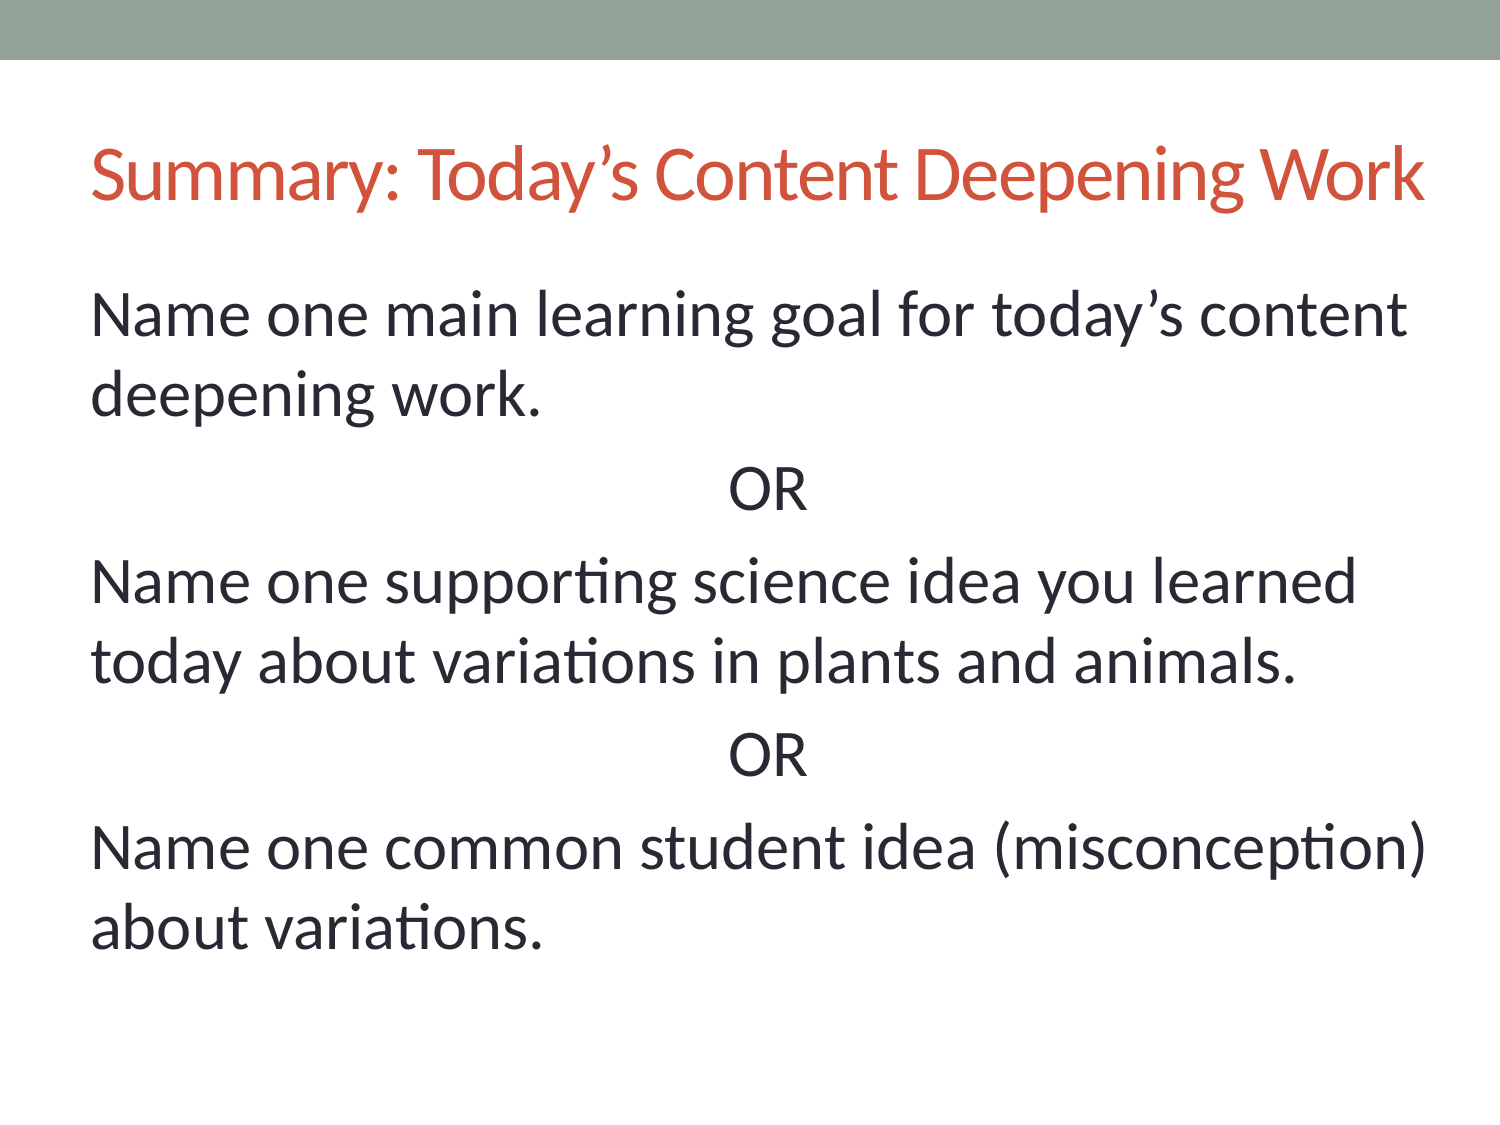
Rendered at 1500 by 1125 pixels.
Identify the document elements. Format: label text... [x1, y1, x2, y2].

title Summary: Today’s Content Deepening Work [75, 87, 1463, 250]
list Name one main learning goal for today’s content deepening work. OR Name one supporting science idea you learned today about variations in plants and animals. OR Name one common student idea (misconception) about variations. [75, 262, 1463, 1063]
